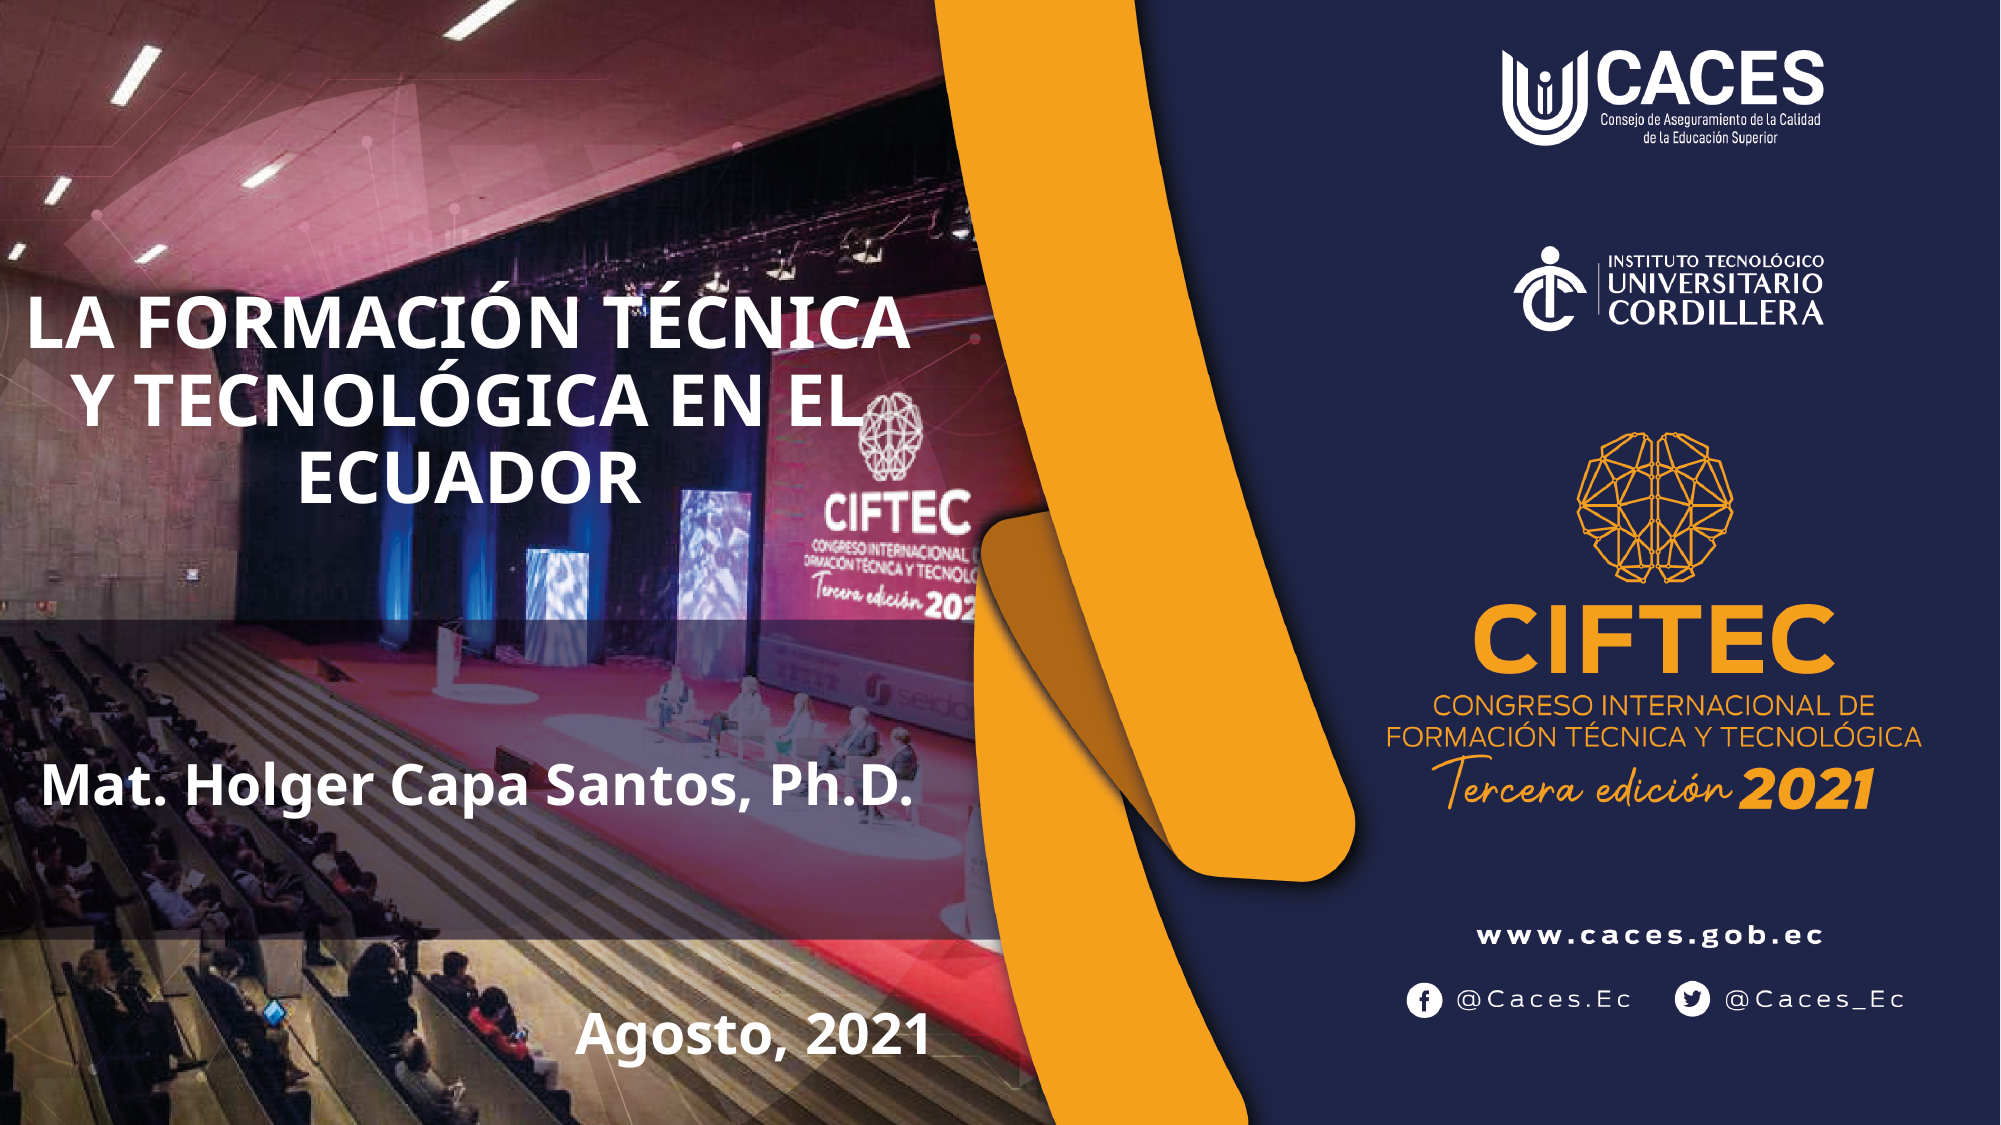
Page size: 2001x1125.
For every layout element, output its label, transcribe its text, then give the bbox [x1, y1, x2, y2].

text_box Agosto, 2021 [338, 996, 1173, 1125]
text_box Mat. Holger Capa Santos, Ph.D. [0, 715, 969, 894]
picture [0, 0, 2001, 1125]
title LA FORMACIÓN TÉCNICA Y TECNOLÓGICA EN EL ECUADOR [0, 221, 938, 613]
